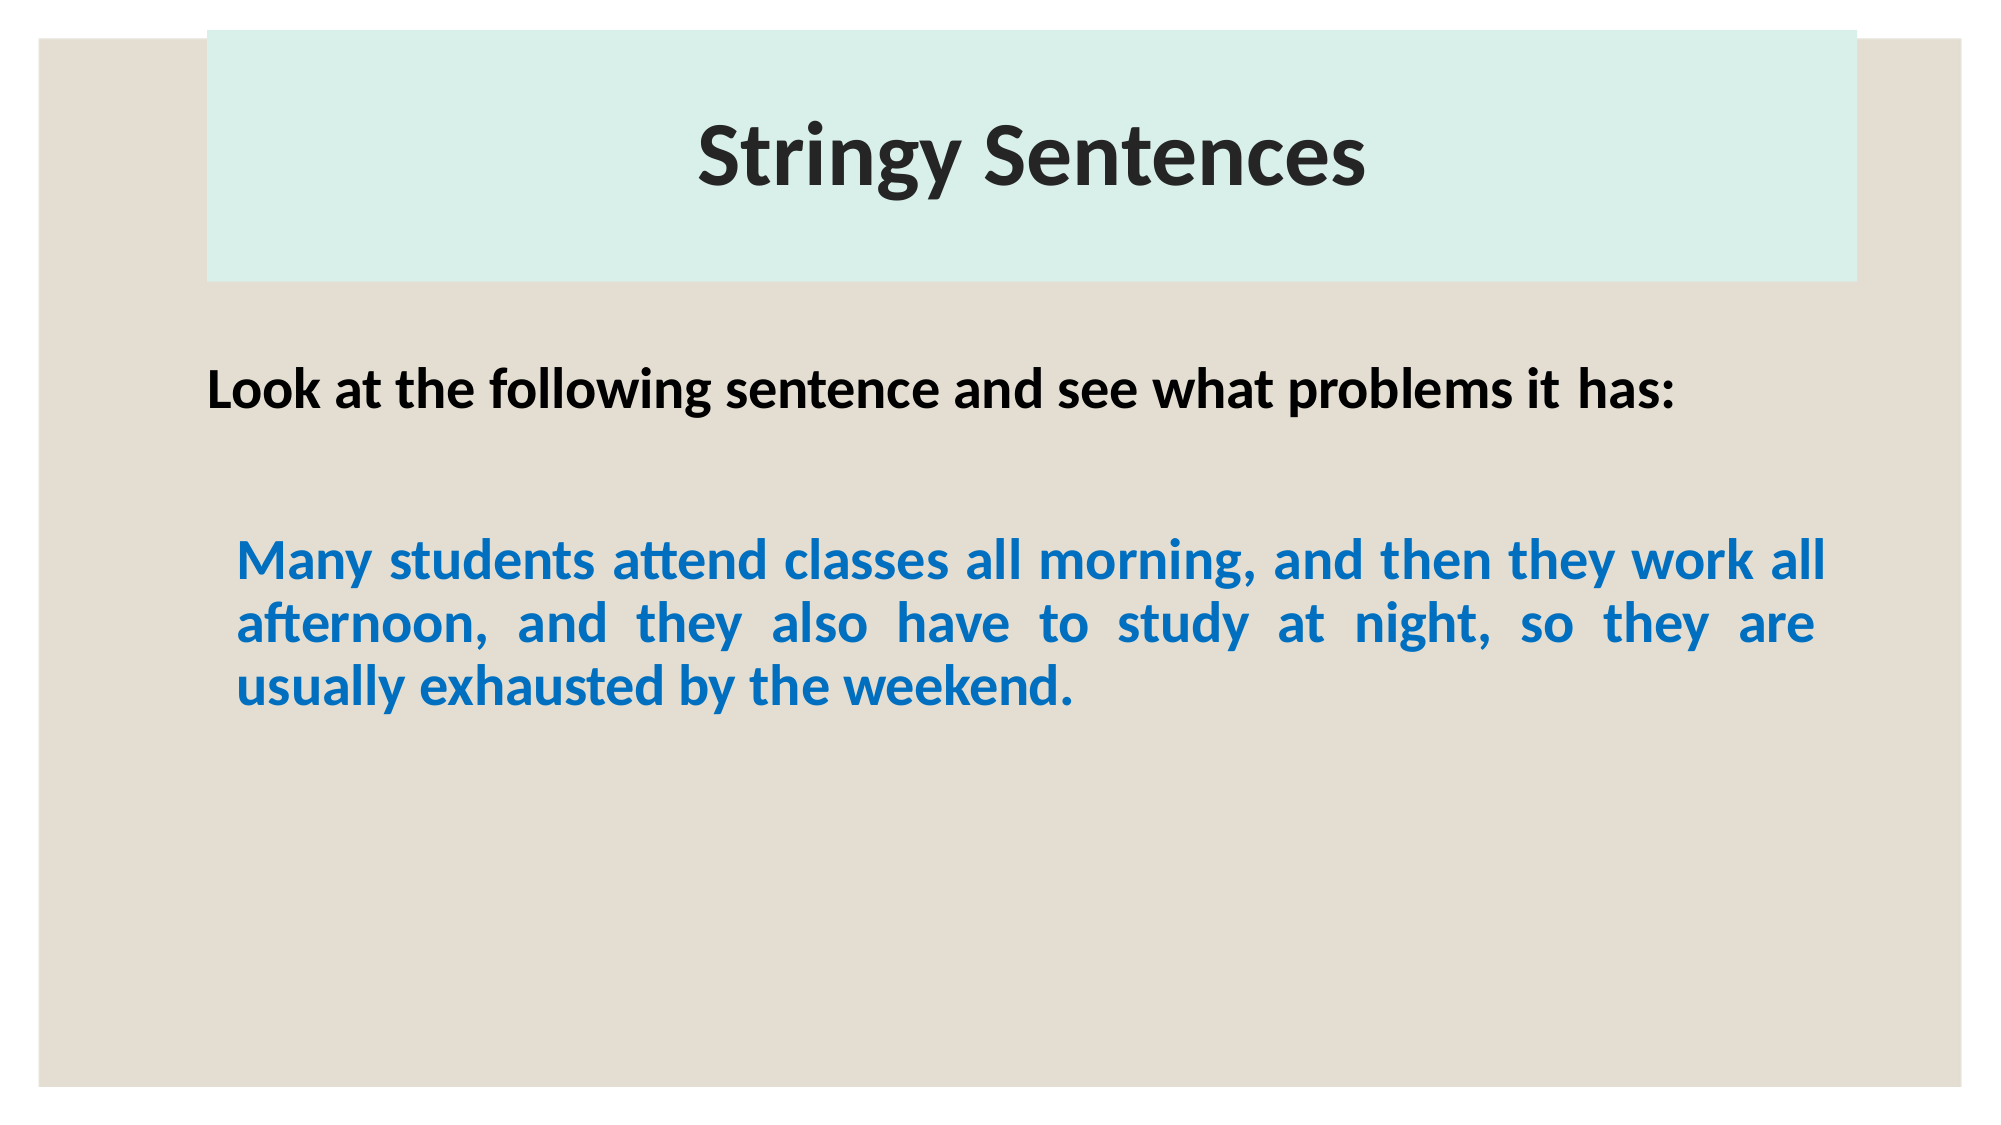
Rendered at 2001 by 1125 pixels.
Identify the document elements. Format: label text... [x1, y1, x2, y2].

text_box Look at the following sentence and see what problems it has: Many students attend classes all morning, and then they work all afternoon, and they also have to study at night, so they are usually exhausted by the weekend. [205, 348, 1845, 718]
title Stringy Sentences [207, 29, 1858, 282]
picture [38, 38, 1962, 1087]
